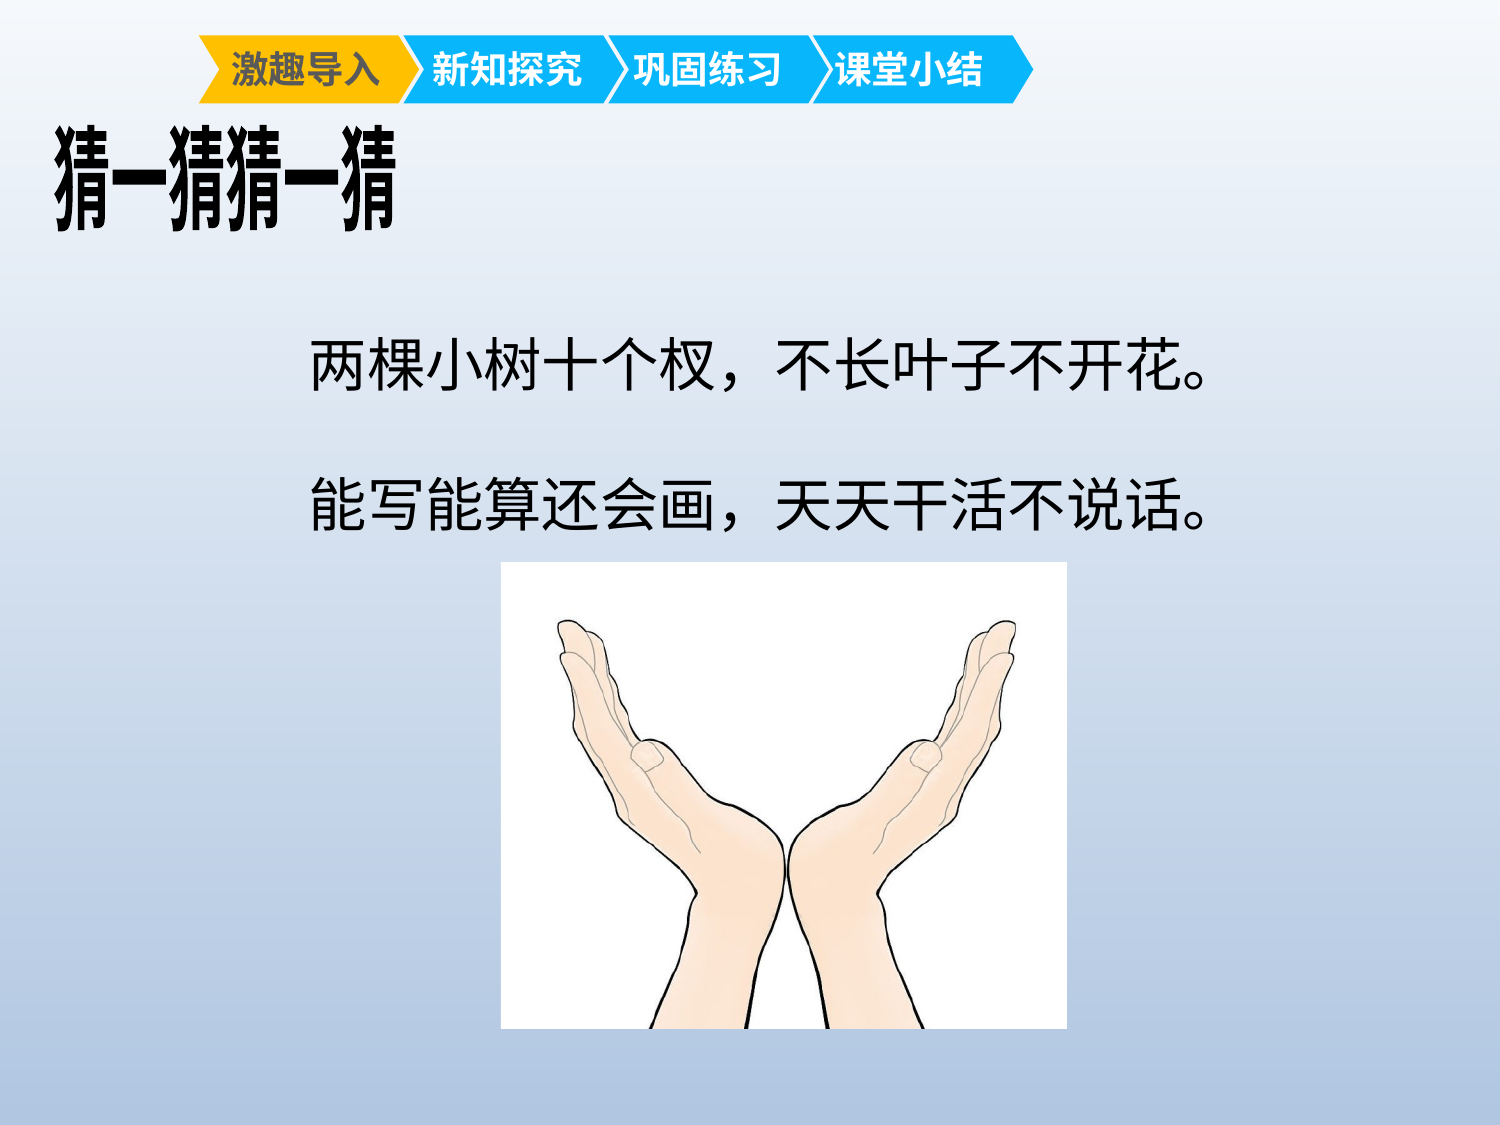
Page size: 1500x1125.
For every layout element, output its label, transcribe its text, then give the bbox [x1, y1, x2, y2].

text_box 两棵小树十个杈，不长叶子不开花。 能写能算还会画，天天干活不说话。 [254, 266, 1258, 587]
text_box 新知探究 [400, 38, 598, 99]
text_box [403, 35, 606, 104]
picture [500, 562, 1067, 1029]
text_box [198, 35, 402, 104]
text_box 巩固练习 [601, 38, 799, 99]
text_box 激趣导入 [199, 38, 397, 99]
text_box 课堂小结 [802, 38, 1000, 99]
text_box [608, 35, 811, 104]
text_box [812, 35, 1034, 104]
